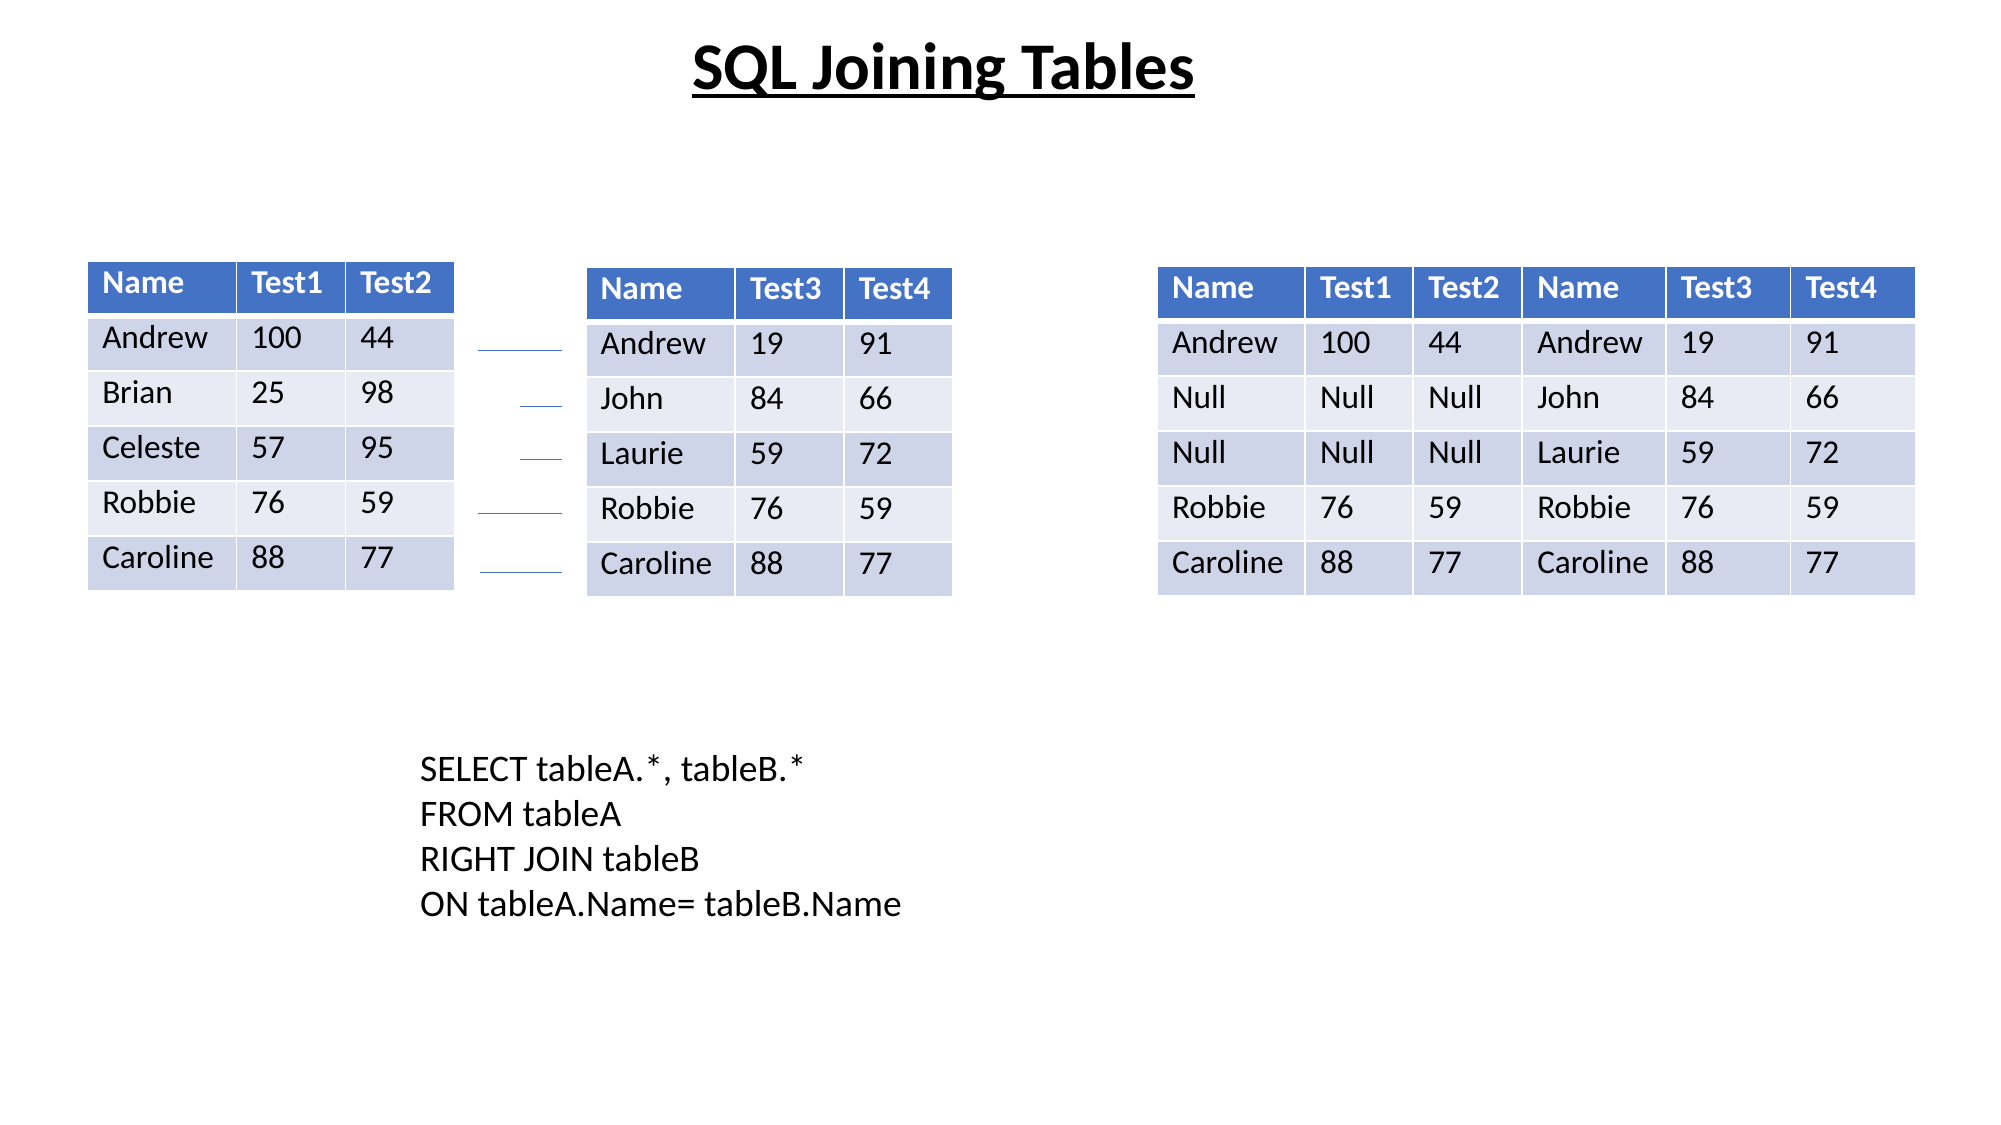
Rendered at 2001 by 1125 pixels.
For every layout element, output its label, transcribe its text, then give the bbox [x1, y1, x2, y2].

table_cell 19 [736, 325, 843, 376]
table_cell 76 [736, 488, 843, 541]
table_cell Null [1306, 377, 1412, 430]
table_cell 77 [346, 537, 454, 590]
table_cell 72 [845, 433, 952, 486]
table_cell Robbie [1158, 487, 1304, 540]
table_cell 84 [736, 378, 843, 431]
table_cell 91 [1791, 324, 1915, 375]
table_cell Caroline [88, 537, 236, 590]
table_header Test4 [845, 268, 952, 319]
table_cell Laurie [1523, 432, 1665, 485]
table_header Test3 [736, 268, 843, 319]
table_cell 95 [346, 427, 454, 480]
table_cell 100 [237, 319, 345, 370]
table_header Name [1523, 267, 1665, 318]
table_cell Robbie [1523, 487, 1665, 540]
table_cell 59 [1667, 432, 1790, 485]
table_cell Caroline [1158, 542, 1304, 595]
table_cell Null [1158, 377, 1304, 430]
table_cell 59 [845, 488, 952, 541]
table_cell Andrew [88, 319, 236, 370]
table_cell Andrew [587, 325, 734, 376]
table_cell 66 [845, 378, 952, 431]
table_cell 44 [346, 319, 454, 370]
table_header Test3 [1667, 267, 1790, 318]
table_cell Robbie [587, 488, 734, 541]
table_cell 88 [1306, 542, 1412, 595]
text_box SQL Joining Tables [677, 15, 1211, 111]
table_cell 76 [1667, 487, 1790, 540]
table_cell Caroline [587, 543, 734, 596]
table_cell 77 [845, 543, 952, 596]
text_box SELECT tableA.*, tableB.* FROM tableA RIGHT JOIN tableB ON tableA.Name= tableB.Name [405, 736, 943, 931]
table_cell 76 [1306, 487, 1412, 540]
table_cell 59 [1414, 487, 1521, 540]
table_cell Robbie [88, 482, 236, 535]
table_cell Celeste [88, 427, 236, 480]
table_cell 59 [1791, 487, 1915, 540]
table_cell 88 [237, 537, 345, 590]
table_cell Null [1414, 432, 1521, 485]
table_header Name [1158, 267, 1304, 318]
table_cell 44 [1414, 324, 1521, 375]
table_cell Laurie [587, 433, 734, 486]
table_cell 100 [1306, 324, 1412, 375]
table_cell 84 [1667, 377, 1790, 430]
table_cell 88 [1667, 542, 1790, 595]
table_header Name [587, 268, 734, 319]
table_cell 98 [346, 372, 454, 425]
table_header Name [88, 262, 236, 313]
table_cell 88 [736, 543, 843, 596]
table_cell 72 [1791, 432, 1915, 485]
table_cell 77 [1791, 542, 1915, 595]
table_cell Brian [88, 372, 236, 425]
table_cell Andrew [1523, 324, 1665, 375]
table_cell John [587, 378, 734, 431]
table_cell 59 [346, 482, 454, 535]
table_header Test2 [1414, 267, 1521, 318]
table_cell 19 [1667, 324, 1790, 375]
table_cell Null [1306, 432, 1412, 485]
table_cell 25 [237, 372, 345, 425]
table_cell 76 [237, 482, 345, 535]
table_cell Caroline [1523, 542, 1665, 595]
table_cell 77 [1414, 542, 1521, 595]
table_cell 66 [1791, 377, 1915, 430]
table_cell John [1523, 377, 1665, 430]
table_cell Null [1414, 377, 1521, 430]
table_cell 91 [845, 325, 952, 376]
table_cell 57 [237, 427, 345, 480]
table_cell Andrew [1158, 324, 1304, 375]
table_header Test1 [1306, 267, 1412, 318]
table_header Test1 [237, 262, 345, 313]
table_cell Null [1158, 432, 1304, 485]
table_header Test4 [1791, 267, 1915, 318]
table_cell 59 [736, 433, 843, 486]
table_header Test2 [346, 262, 454, 313]
